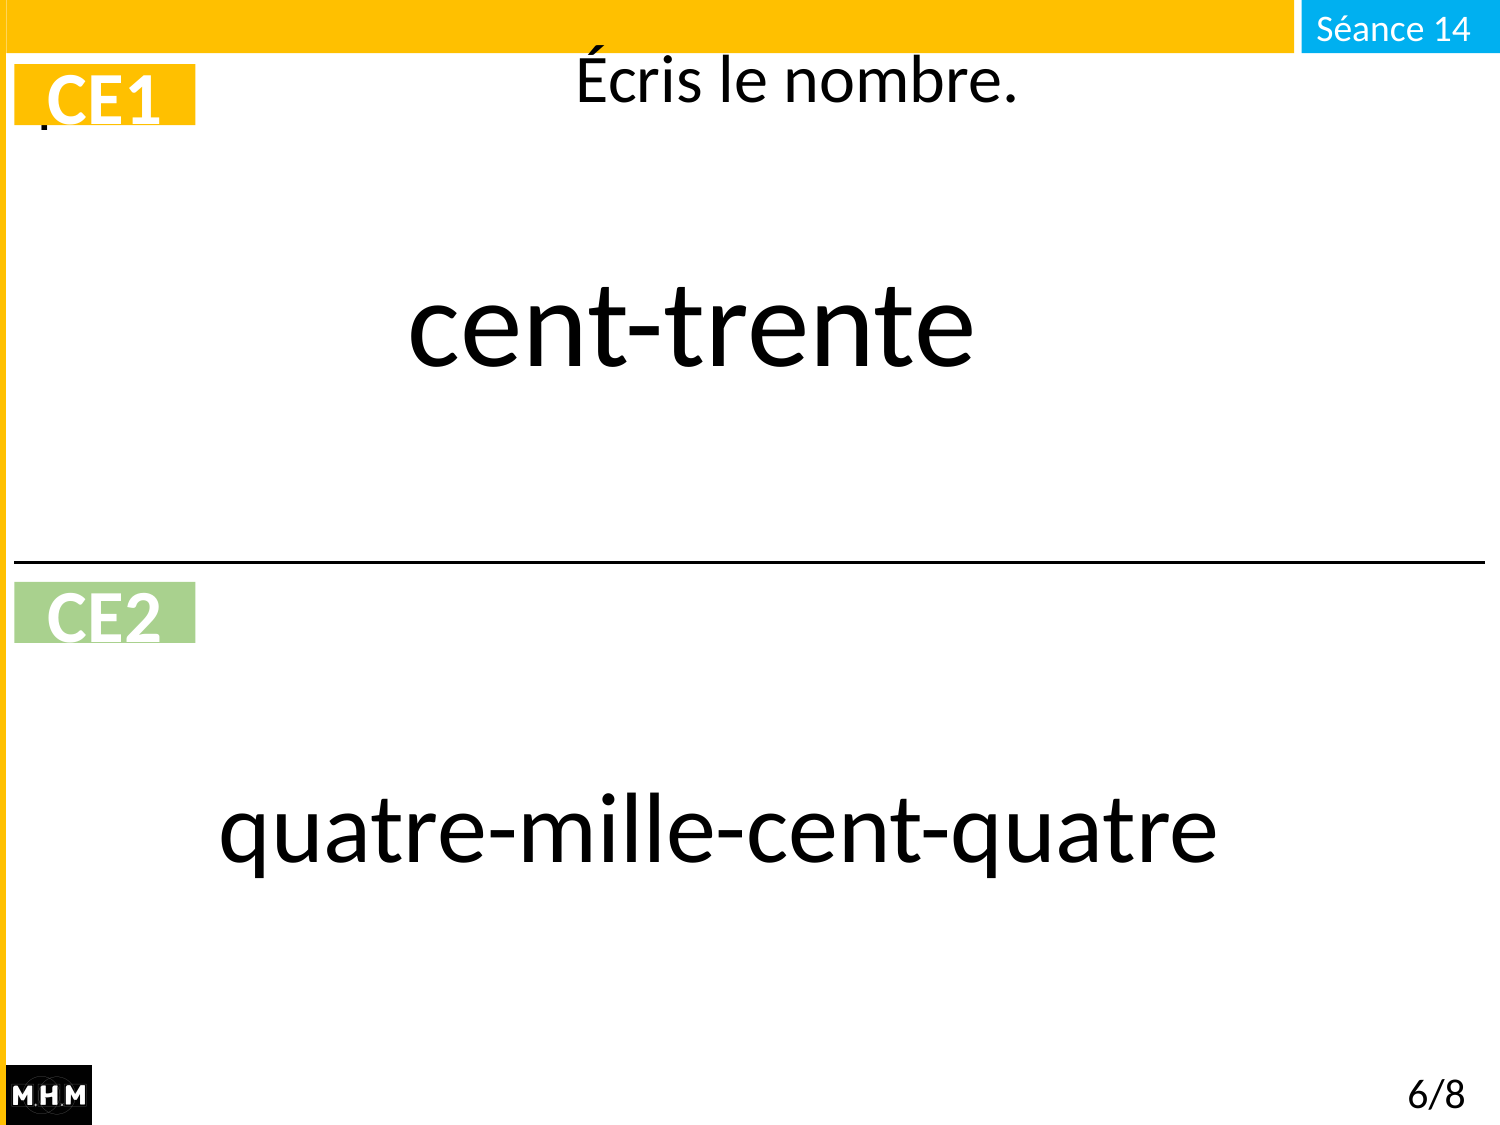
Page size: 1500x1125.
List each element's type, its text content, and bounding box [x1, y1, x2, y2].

text_box cent-trente [156, 233, 1228, 399]
text_box CE1 [13, 63, 196, 126]
text_box quatre-mille-cent-quatre [104, 754, 1334, 890]
picture [6, 1065, 92, 1125]
text_box CE2 [13, 581, 196, 644]
title Écris le nombre. [560, 36, 1500, 126]
list 6/8 [1373, 1064, 1500, 1125]
